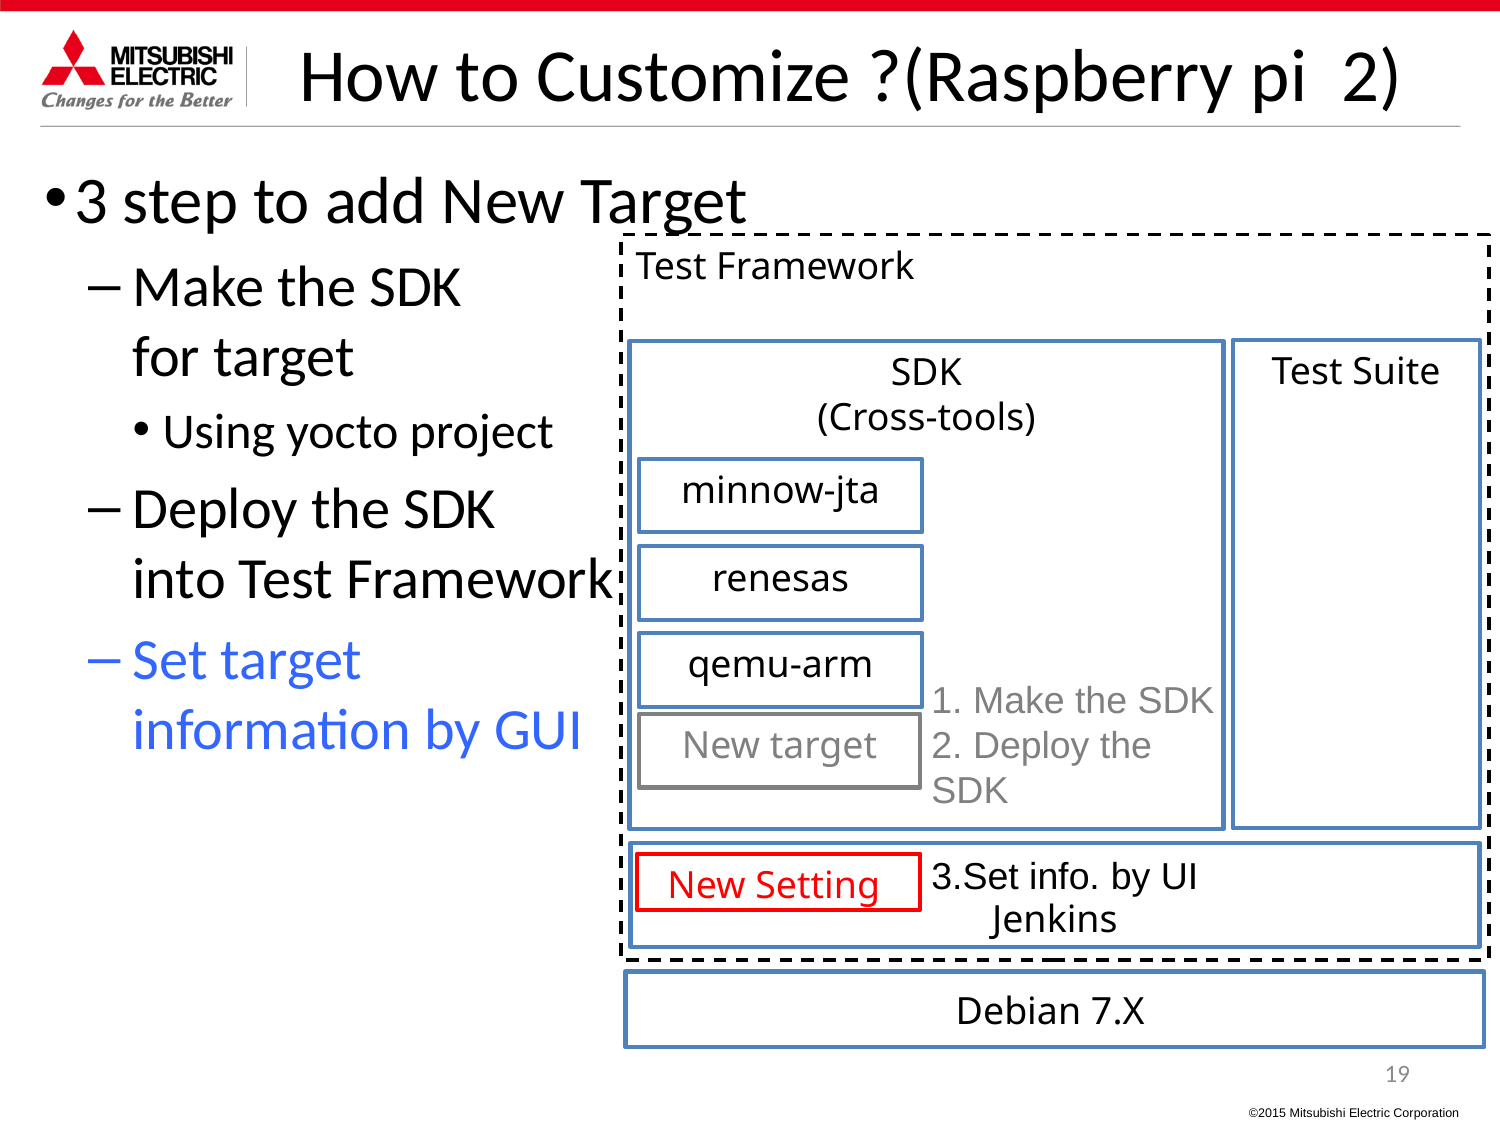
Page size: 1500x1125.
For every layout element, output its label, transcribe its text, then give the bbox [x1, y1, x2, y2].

text_box [619, 232, 1491, 962]
text_box 1. Make the SDK 2. Deploy the SDK [929, 687, 1241, 799]
picture [0, 0, 1500, 1125]
text_box New Setting [635, 852, 922, 912]
text_box New target [637, 712, 922, 790]
slide_number 19 [1074, 1049, 1425, 1103]
list 3 step to add New Target Make the SDK for target Using yocto project Deploy the SDK into Test Framework Set target information by GUI [29, 149, 1483, 1035]
text_box Debian 7.X [623, 969, 1486, 1049]
text_box 3.Set info. by UI [929, 847, 1216, 902]
text_box Test Framework [620, 234, 995, 295]
text_box [267, 55, 1486, 137]
title How to Customize ?(Raspberry pi 2) [242, 30, 1461, 112]
